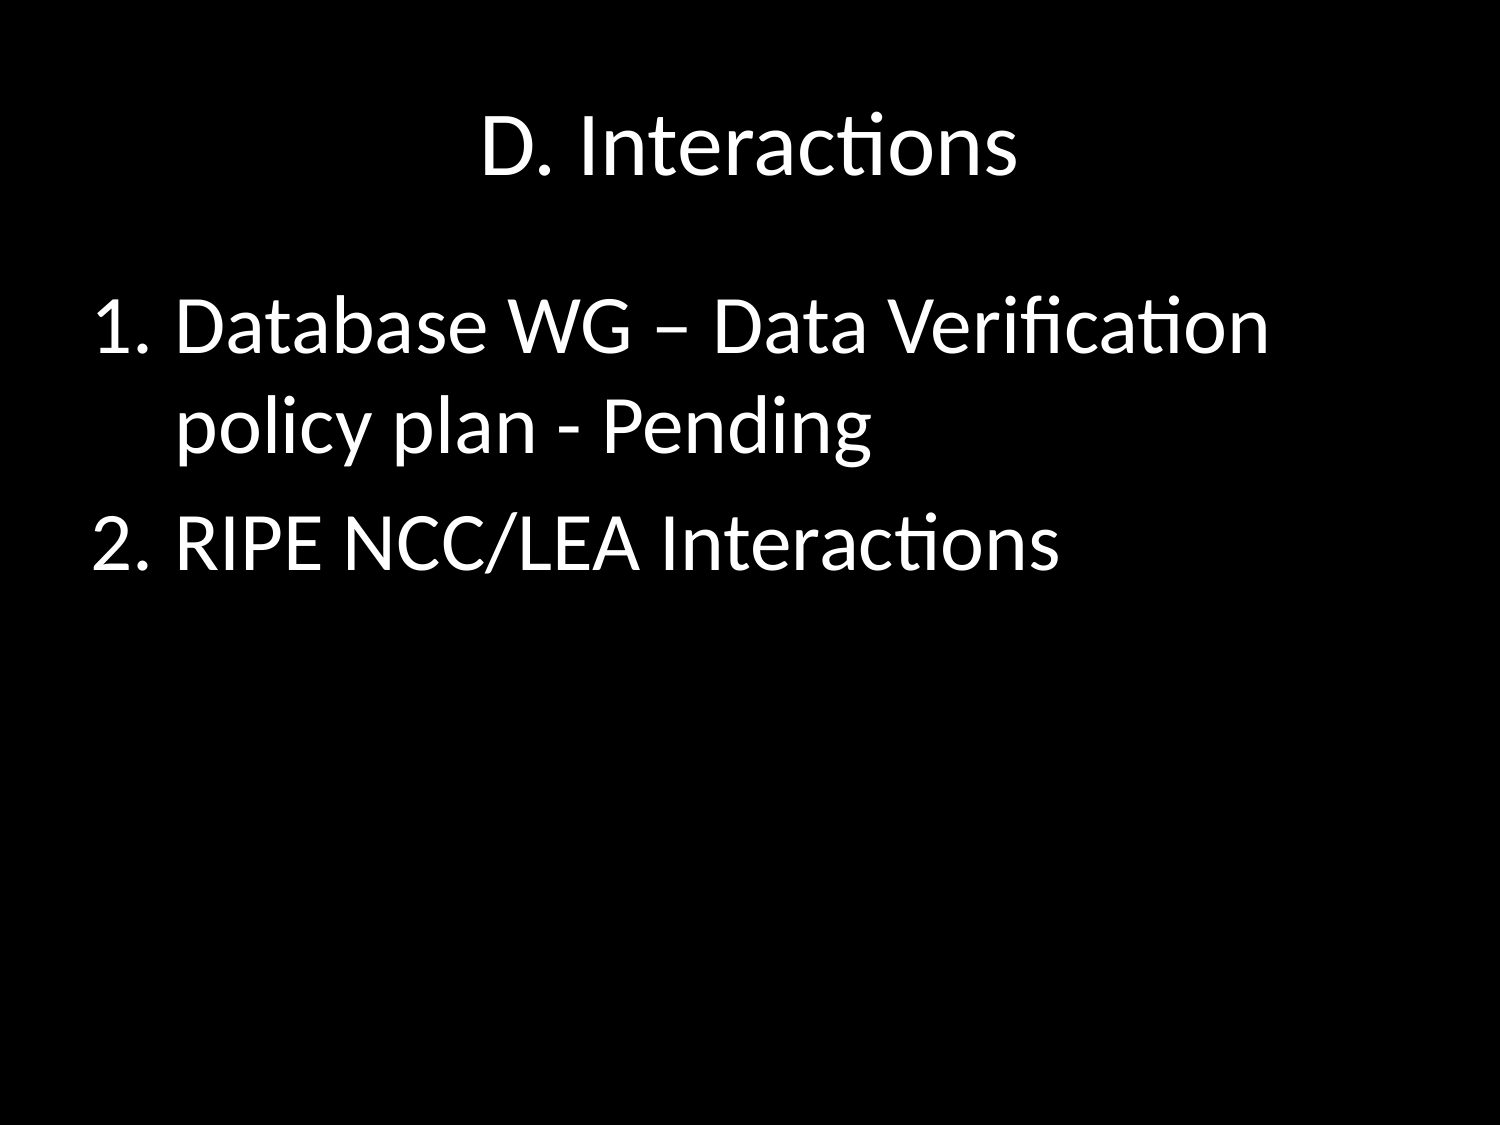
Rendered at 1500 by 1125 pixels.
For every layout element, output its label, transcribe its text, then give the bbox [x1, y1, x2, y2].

title D. Interactions [75, 45, 1425, 233]
list Database WG – Data Verification policy plan - Pending RIPE NCC/LEA Interactions [75, 262, 1425, 1005]
